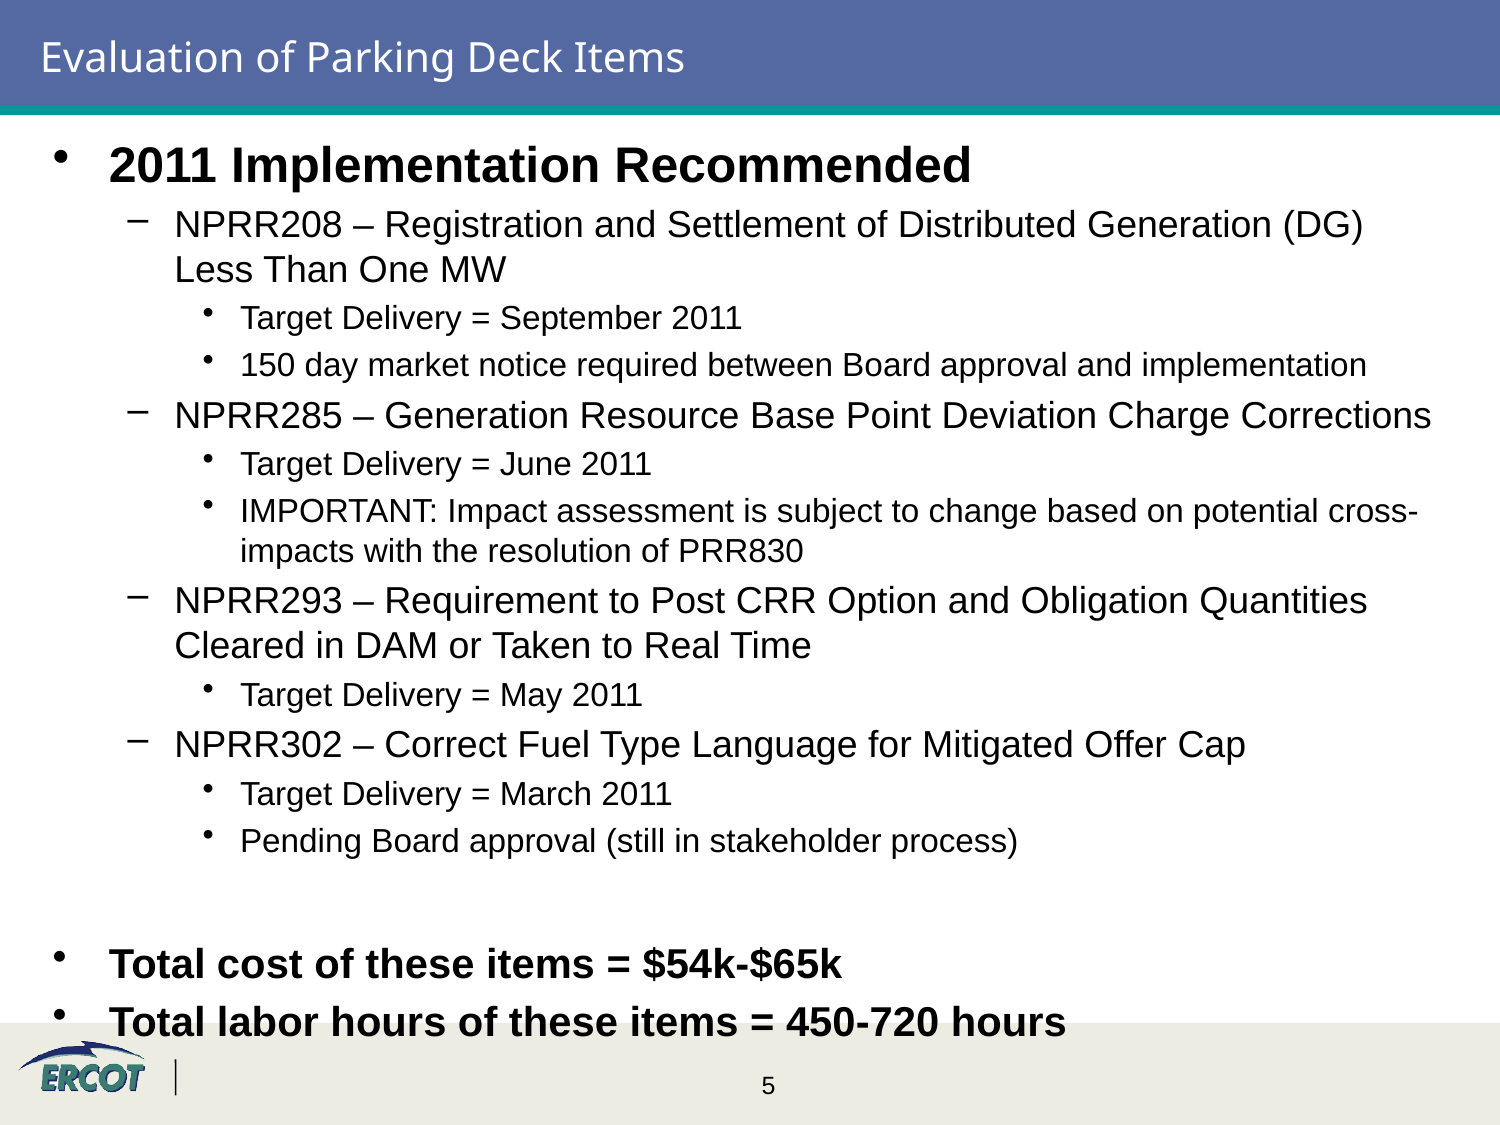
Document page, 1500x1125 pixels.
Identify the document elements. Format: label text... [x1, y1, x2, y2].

list 2011 Implementation Recommended NPRR208 – Registration and Settlement of Distributed Generation (DG) Less Than One MW Target Delivery = September 2011 150 day market notice required between Board approval and implementation NPRR285 – Generation Resource Base Point Deviation Charge Corrections Target Delivery = June 2011 IMPORTANT: Impact assessment is subject to change based on potential cross-impacts with the resolution of PRR830 NPRR293 – Requirement to Post CRR Option and Obligation Quantities Cleared in DAM or Taken to Real Time Target Delivery = May 2011 NPRR302 – Correct Fuel Type Language for Mitigated Offer Cap Target Delivery = March 2011 Pending Board approval (still in stakeholder process) Total cost of these items = $54k-$65k Total labor hours of these items = 450-720 hours [37, 124, 1463, 1026]
title Evaluation of Parking Deck Items [24, 0, 1188, 113]
picture [10, 1031, 151, 1111]
